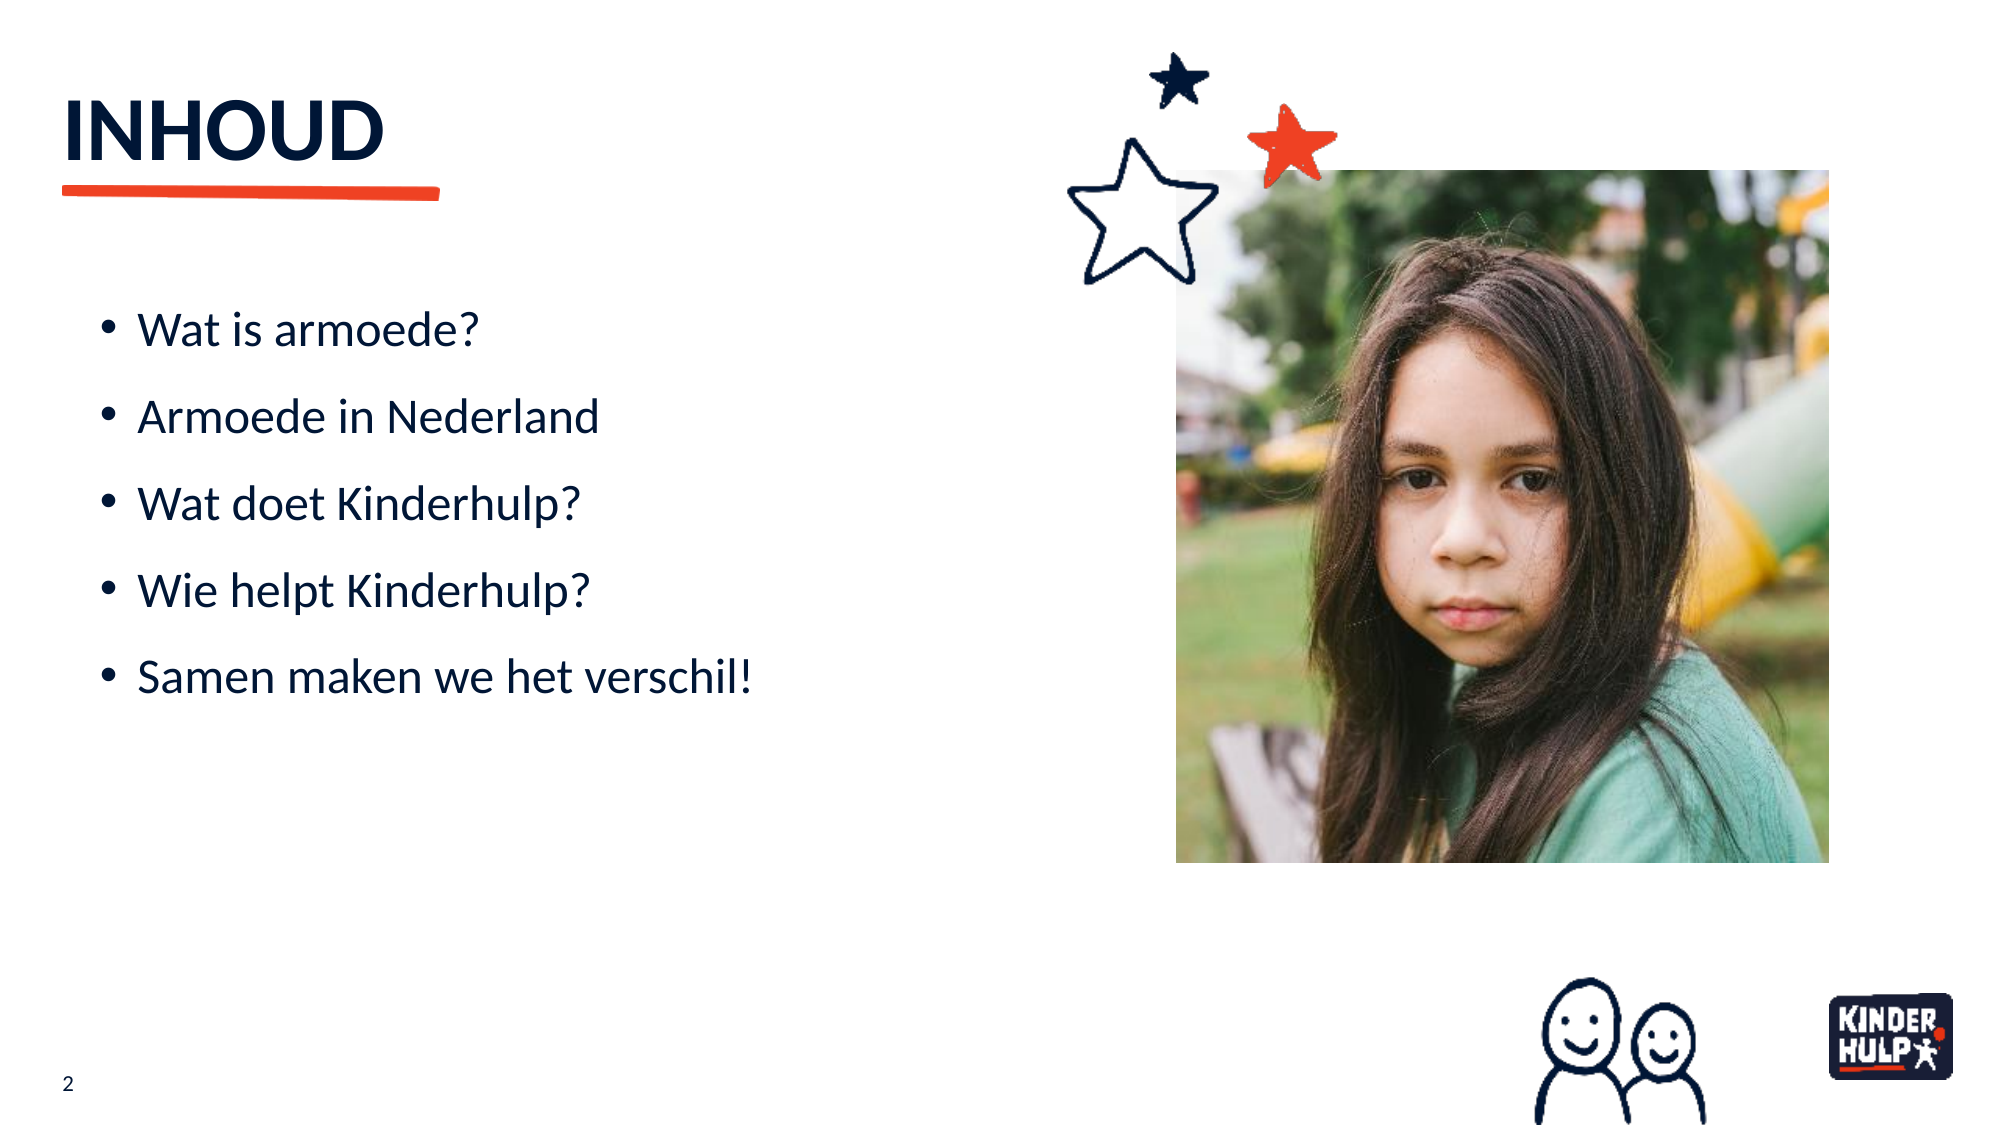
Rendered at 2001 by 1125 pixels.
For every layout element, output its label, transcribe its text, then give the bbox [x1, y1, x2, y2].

picture [1065, 103, 1829, 863]
slide_number 2 [62, 1063, 140, 1102]
list Wat is armoede? Armoede in Nederland Wat doet Kinderhulp? Wie helpt Kinderhulp? Samen maken we het verschil! [99, 290, 1939, 1000]
title INHOUD [62, 22, 1939, 240]
picture [1829, 993, 1953, 1080]
picture [1149, 52, 1211, 114]
picture [1532, 961, 1710, 1125]
